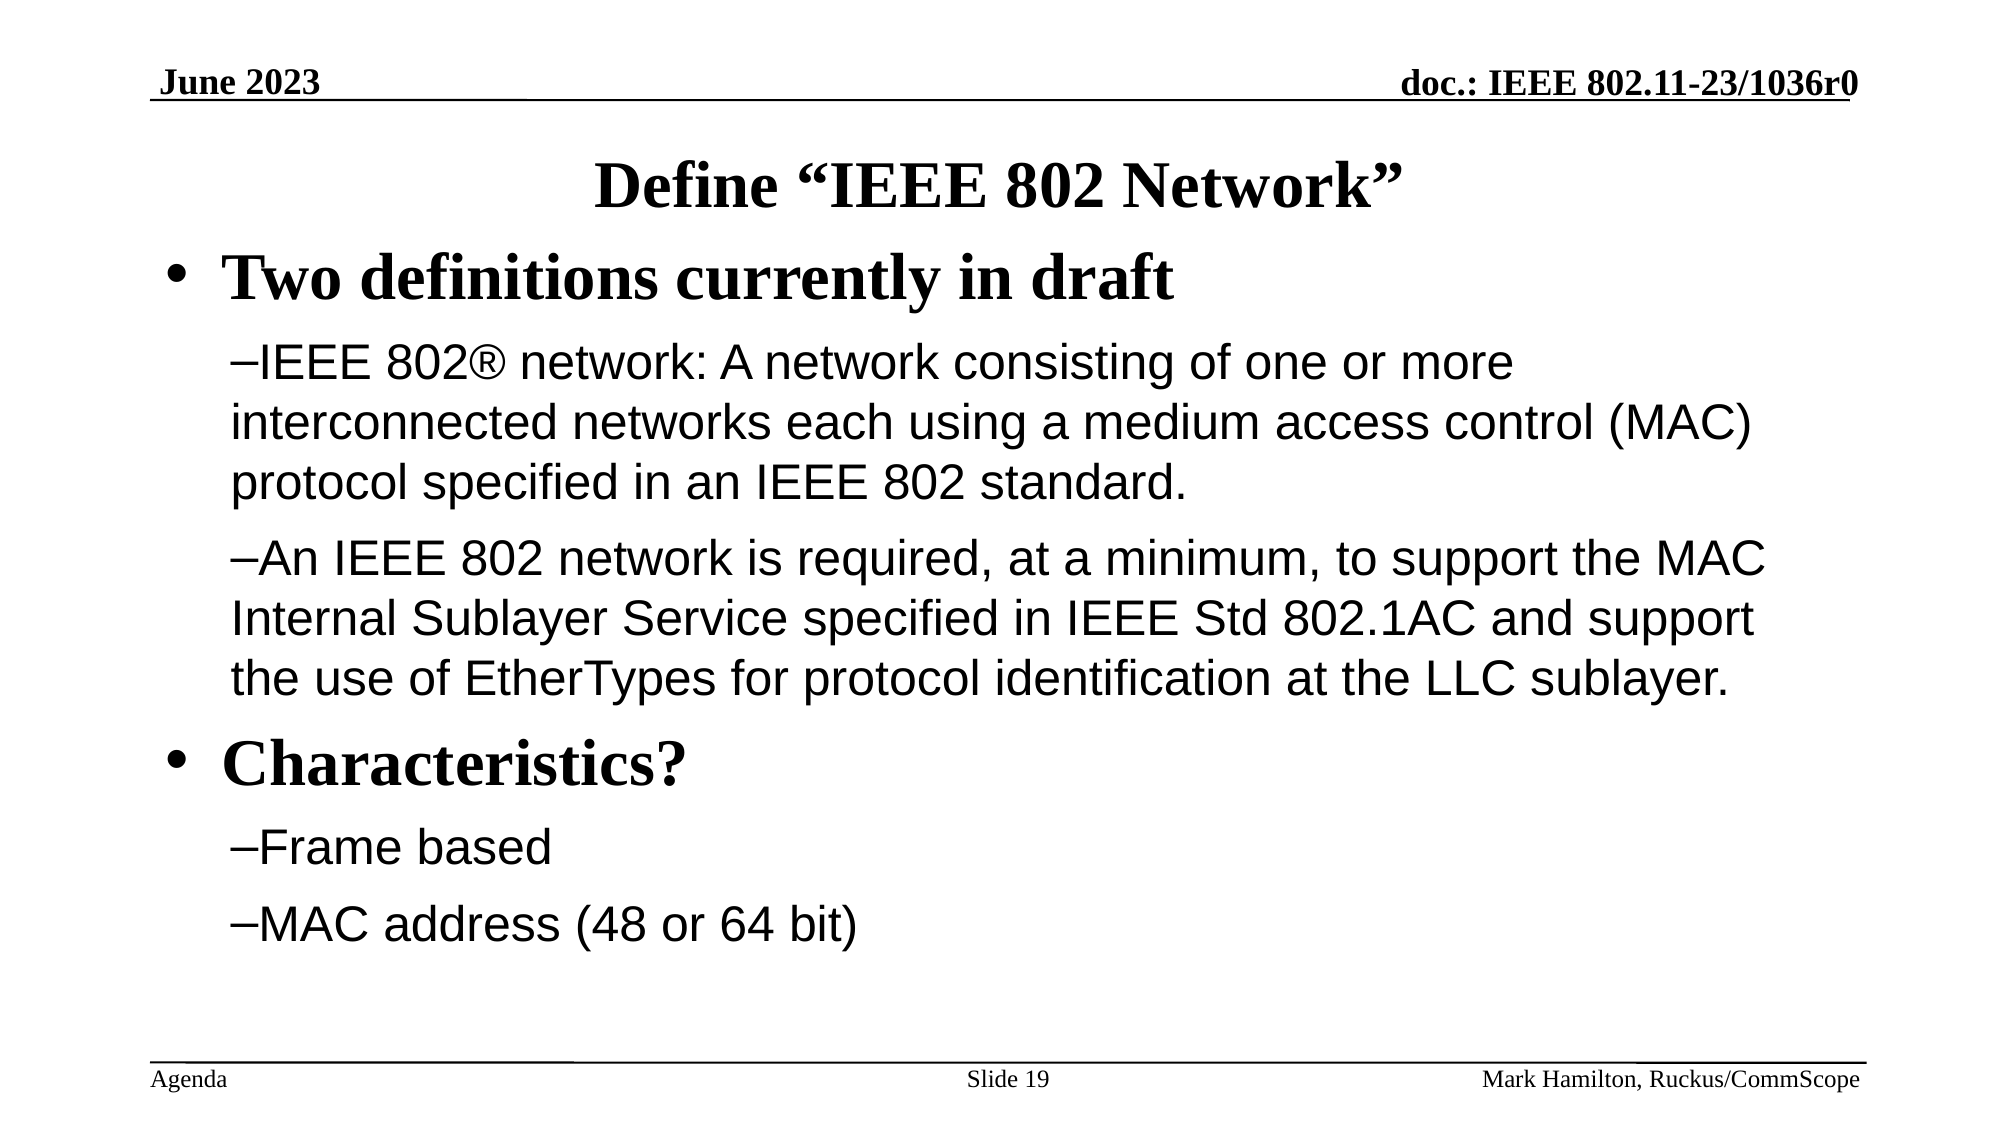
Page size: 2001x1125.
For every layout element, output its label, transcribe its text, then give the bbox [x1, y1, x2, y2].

list Two definitions currently in draft IEEE 802® network: A network consisting of one or more interconnected networks each using a medium access control (MAC) protocol specified in an IEEE 802 standard. An IEEE 802 network is required, at a minimum, to support the MAC Internal Sublayer Service specified in IEEE Std 802.1AC and support the use of EtherTypes for protocol identification at the LLC sublayer. Characteristics? Frame based MAC address (48 or 64 bit) [149, 224, 1850, 1063]
slide_number Slide 19 [950, 1061, 1067, 1123]
title Define “IEEE 802 Network” [149, 112, 1850, 224]
